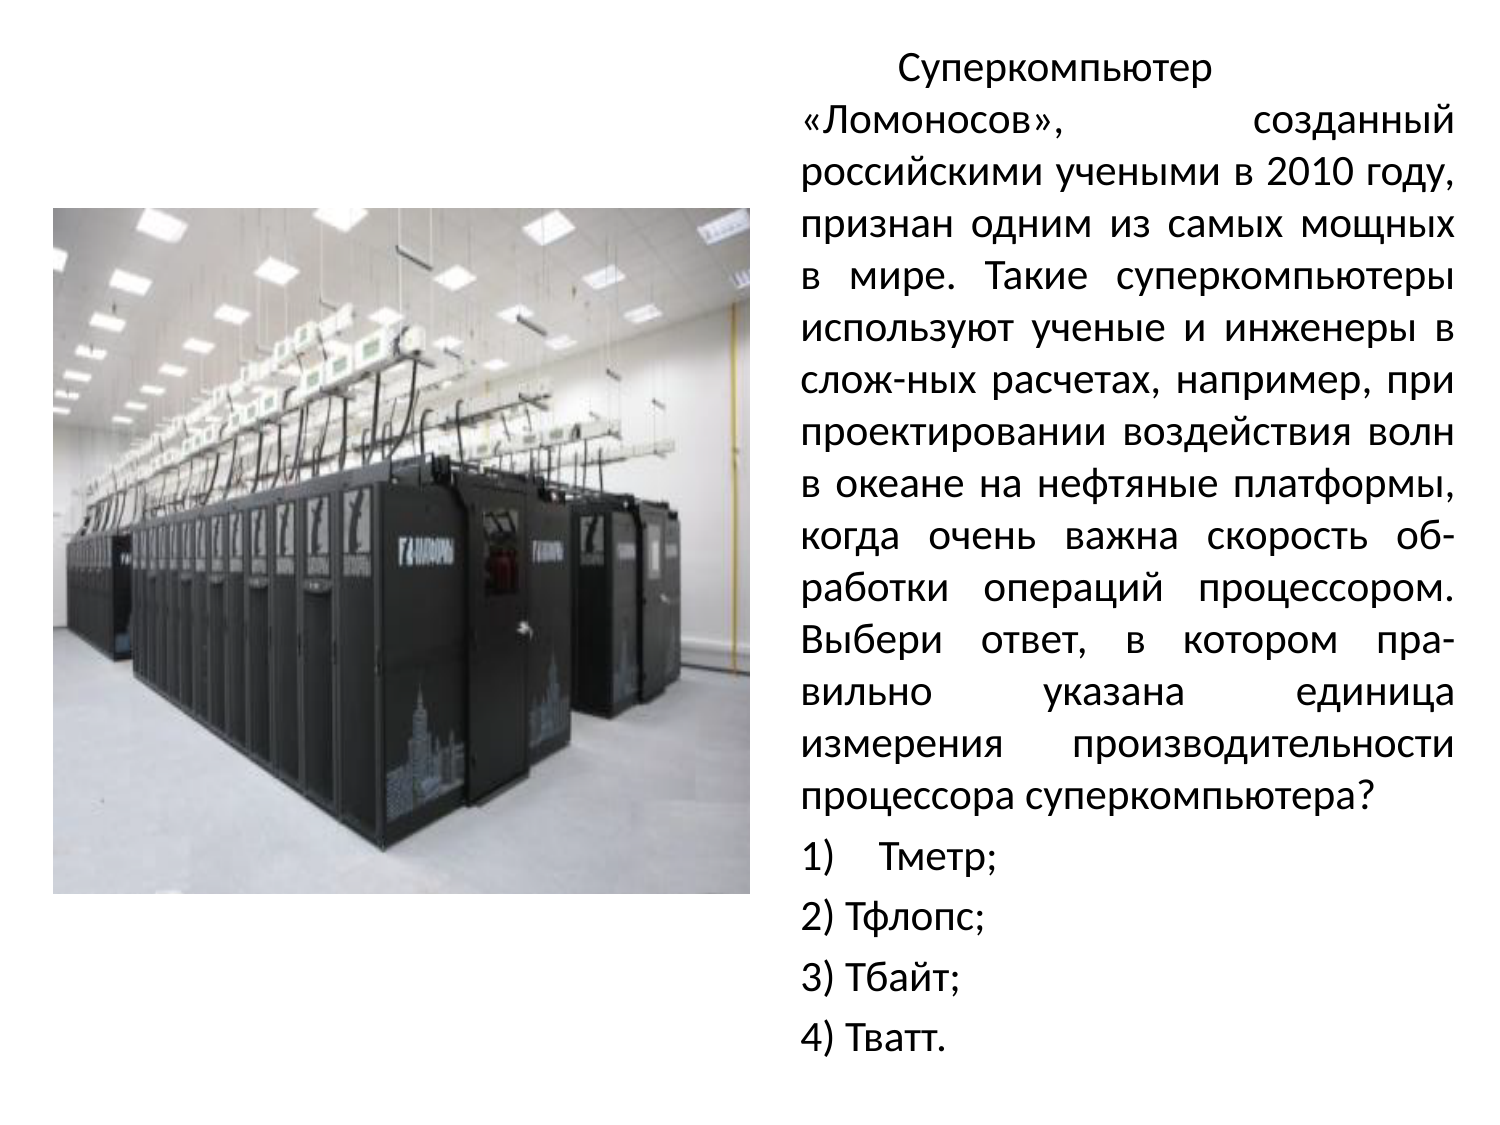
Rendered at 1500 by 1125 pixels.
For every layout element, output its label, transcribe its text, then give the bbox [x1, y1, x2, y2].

picture [52, 207, 751, 894]
list Суперкомпьютер «Ломоносов», созданный российскими учеными в 2010 году, признан одним из самых мощных в мире. Такие суперкомпьютеры используют ученые и инженеры в слож-ных расчетах, например, при проектировании воздействия волн в океане на нефтяные платформы, когда очень важна скорость об-работки операций процессором. Выбери ответ, в котором пра-вильно указана единица измерения производительности процессора суперкомпьютера? Тметр; 2) Тфлопс; 3) Тбайт; 4) Тватт. [785, 30, 1471, 1106]
